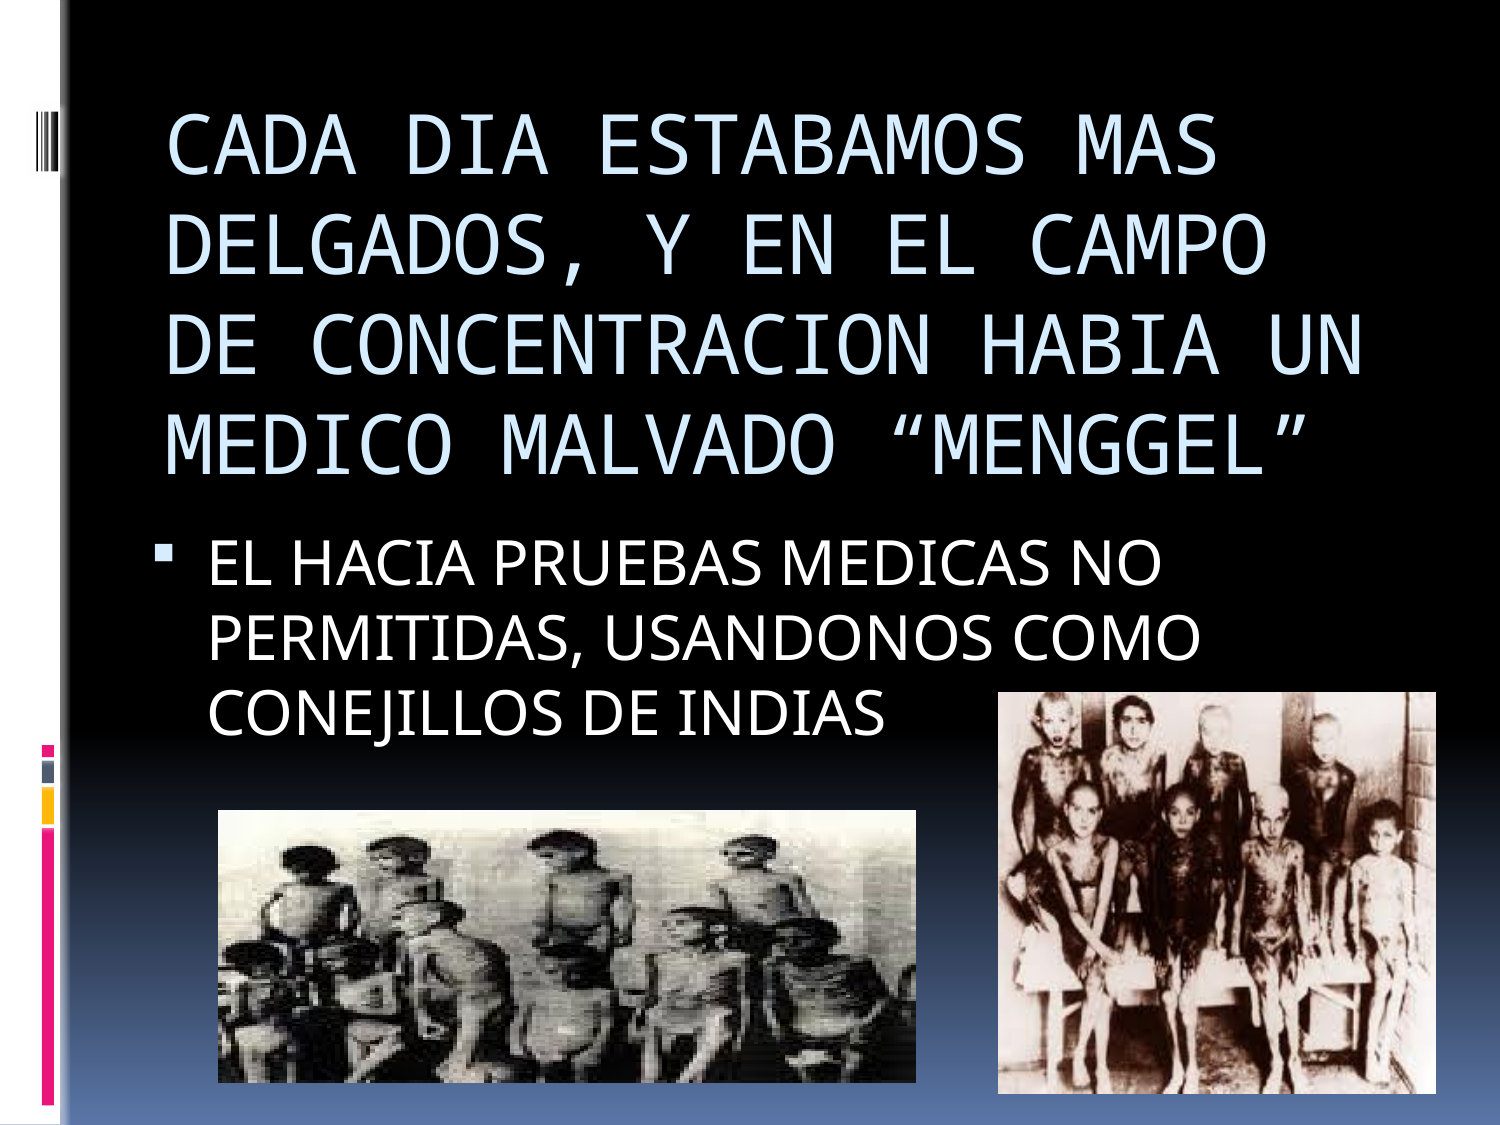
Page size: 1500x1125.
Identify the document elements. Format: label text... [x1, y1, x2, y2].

list EL HACIA PRUEBAS MEDICAS NO PERMITIDAS, USANDONOS COMO CONEJILLOS DE INDIAS [123, 515, 1425, 1043]
picture [217, 810, 916, 1083]
title CADA DIA ESTABAMOS MAS DELGADOS, Y EN EL CAMPO DE CONCENTRACION HABIA UN MEDICO MALVADO “MENGGEL” [150, 83, 1425, 515]
picture [997, 691, 1436, 1095]
